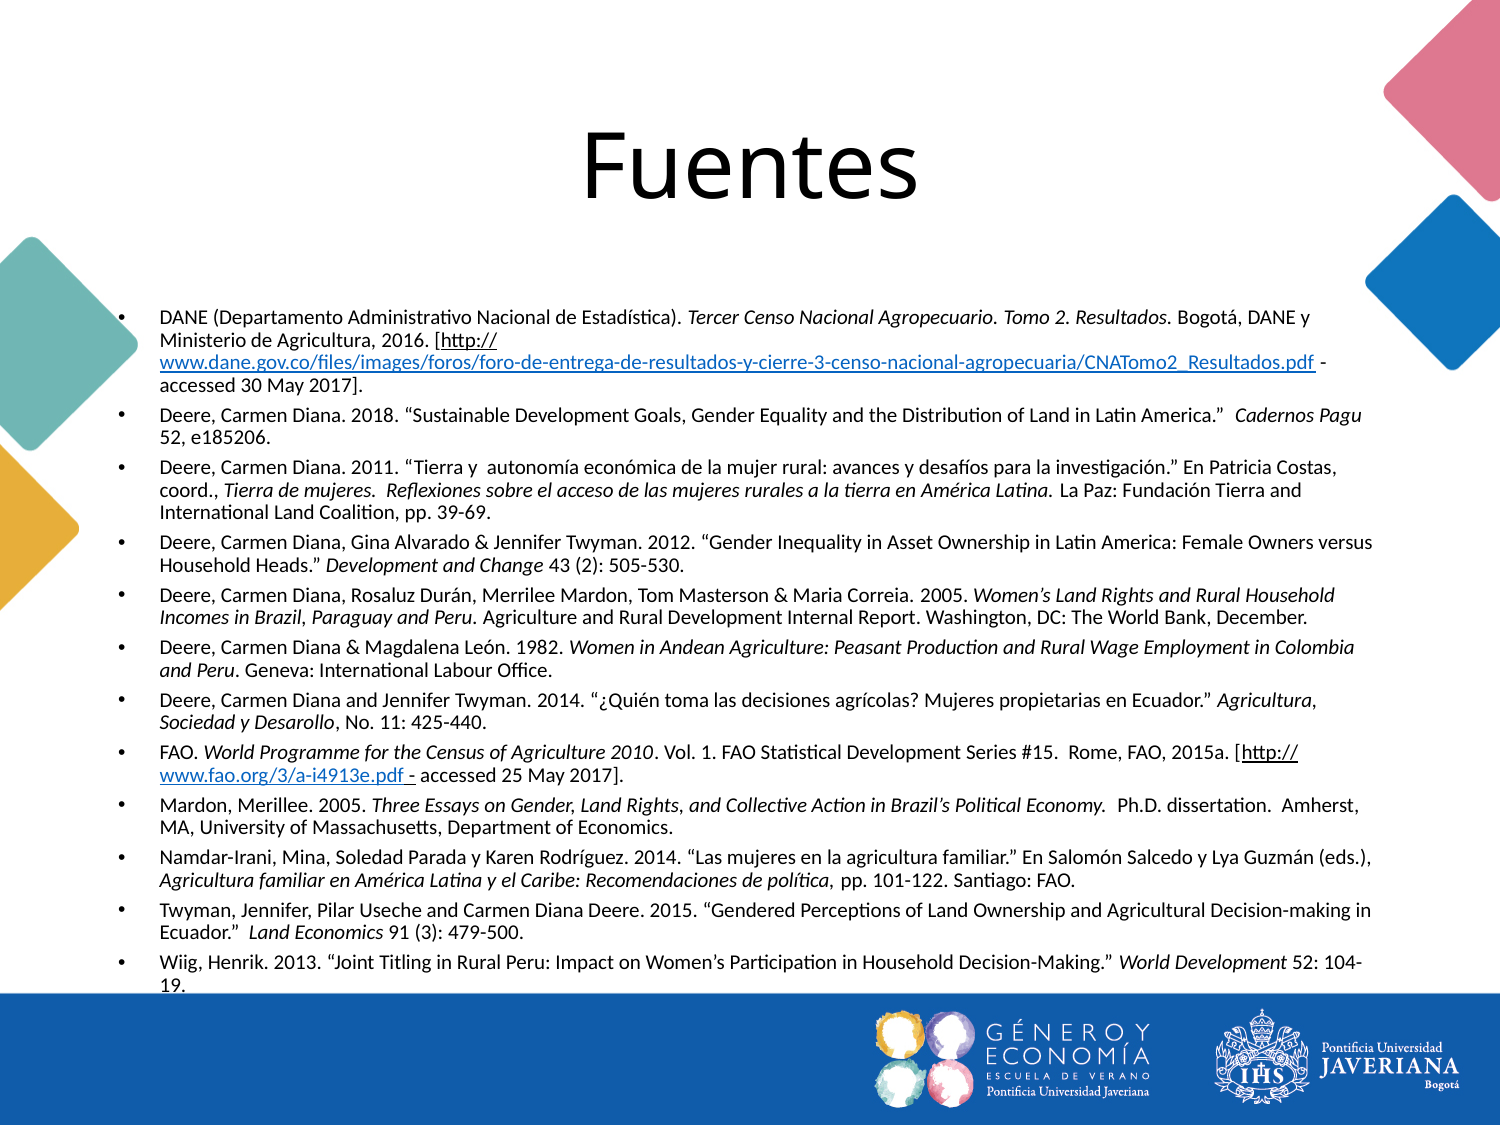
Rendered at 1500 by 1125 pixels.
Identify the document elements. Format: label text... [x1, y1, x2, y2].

picture [0, 0, 1500, 1125]
list DANE (Departamento Administrativo Nacional de Estadística). Tercer Censo Nacional Agropecuario. Tomo 2. Resultados. Bogotá, DANE y Ministerio de Agricultura, 2016. [http://www.dane.gov.co/files/images/foros/foro-de-entrega-de-resultados-y-cierre-3-censo-nacional-agropecuaria/CNATomo2_Resultados.pdf - accessed 30 May 2017]. Deere, Carmen Diana. 2018. “Sustainable Development Goals, Gender Equality and the Distribution of Land in Latin America.” Cadernos Pagu 52, e185206. Deere, Carmen Diana. 2011. “Tierra y autonomía económica de la mujer rural: avances y desafíos para la investigación.” En Patricia Costas, coord., Tierra de mujeres. Reflexiones sobre el acceso de las mujeres rurales a la tierra en América Latina. La Paz: Fundación Tierra and International Land Coalition, pp. 39-69. Deere, Carmen Diana, Gina Alvarado & Jennifer Twyman. 2012. “Gender Inequality in Asset Ownership in Latin America: Female Owners versus Household Heads.” Development and Change 43 (2): 505-530. Deere, Carmen Diana, Rosaluz Durán, Merrilee Mardon, Tom Masterson & Maria Correia. 2005. Women’s Land Rights and Rural Household Incomes in Brazil, Paraguay and Peru. Agriculture and Rural Development Internal Report. Washington, DC: The World Bank, December. Deere, Carmen Diana & Magdalena León. 1982. Women in Andean Agriculture: Peasant Production and Rural Wage Employment in Colombia and Peru. Geneva: International Labour Office. Deere, Carmen Diana and Jennifer Twyman. 2014. “¿Quién toma las decisiones agrícolas? Mujeres propietarias en Ecuador.” Agricultura, Sociedad y Desarollo, No. 11: 425-440. FAO. World Programme for the Census of Agriculture 2010. Vol. 1. FAO Statistical Development Series #15. Rome, FAO, 2015a. [http://www.fao.org/3/a-i4913e.pdf - accessed 25 May 2017]. Mardon, Merillee. 2005. Three Essays on Gender, Land Rights, and Collective Action in Brazil’s Political Economy. Ph.D. dissertation. Amherst, MA, University of Massachusetts, Department of Economics. Namdar-Irani, Mina, Soledad Parada y Karen Rodríguez. 2014. “Las mujeres en la agricultura familiar.” En Salomón Salcedo y Lya Guzmán (eds.), Agricultura familiar en América Latina y el Caribe: Recomendaciones de política, pp. 101-122. Santiago: FAO. Twyman, Jennifer, Pilar Useche and Carmen Diana Deere. 2015. “Gendered Perceptions of Land Ownership and Agricultural Decision-making in Ecuador.” Land Economics 91 (3): 479-500. Wiig, Henrik. 2013. “Joint Titling in Rural Peru: Impact on Women’s Participation in Household Decision-Making.” World Development 52: 104-19. [103, 299, 1397, 1014]
title Fuentes [103, 59, 1397, 278]
